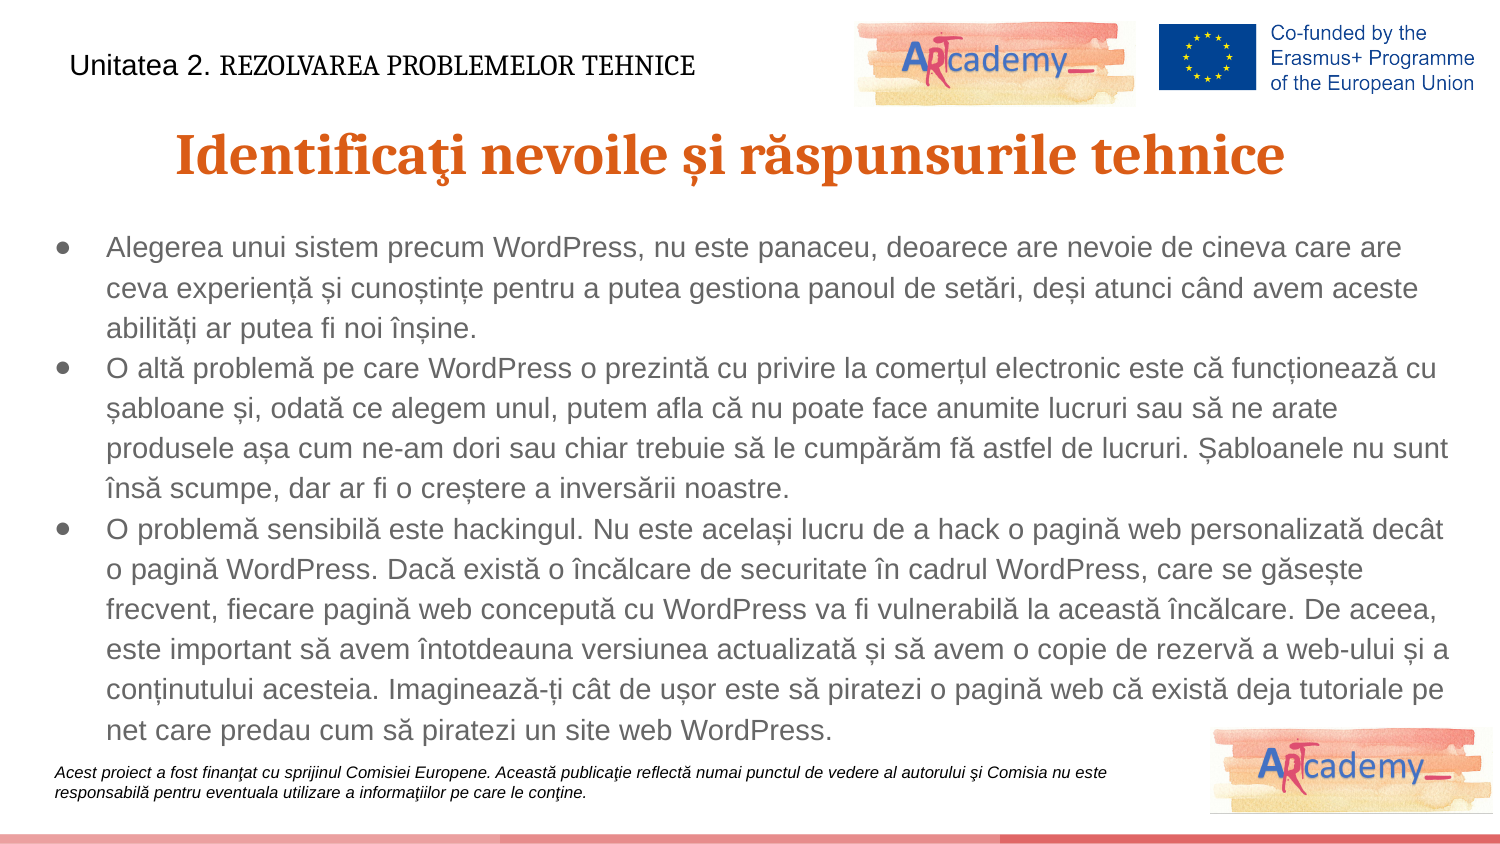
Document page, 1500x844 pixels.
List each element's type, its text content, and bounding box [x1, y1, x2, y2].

title Identificaţi nevoile și răspunsurile tehnice [34, 103, 1428, 202]
list Alegerea unui sistem precum WordPress, nu este panaceu, deoarece are nevoie de cineva care are ceva experiență și cunoștințe pentru a putea gestiona panoul de setări, deși atunci când avem aceste abilități ar putea fi noi înșine. O altă problemă pe care WordPress o prezintă cu privire la comerțul electronic este că funcționează cu șabloane și, odată ce alegem unul, putem afla că nu poate face anumite lucruri sau să ne arate produsele așa cum ne-am dori sau chiar trebuie să le cumpărăm fă astfel de lucruri. Șabloanele nu sunt însă scumpe, dar ar fi o creștere a inversării noastre. O problemă sensibilă este hackingul. Nu este același lucru de a hack o pagină web personalizată decât o pagină WordPress. Dacă există o încălcare de securitate în cadrul WordPress, care se găsește frecvent, fiecare pagină web concepută cu WordPress va fi vulnerabilă la această încălcare. De aceea, este important să avem întotdeauna versiunea actualizată și să avem o copie de rezervă a web-ului și a conținutului acesteia. Imaginează-ți cât de ușor este să piratezi o pagină web că există deja tutoriale pe net care predau cum să piratezi un site web WordPress. [16, 208, 1474, 750]
text_box Unitatea 2. REZOLVAREA PROBLEMELOR TEHNICE [54, 39, 756, 124]
text_box Acest proiect a fost finanţat cu sprijinul Comisiei Europene. Această publicaţie reflectă numai punctul de vedere al autorului şi Comisia nu este responsabilă pentru eventuala utilizare a informaţiilor pe care le conţine. [39, 754, 1205, 799]
picture [854, 2, 1137, 138]
picture [1210, 709, 1493, 844]
picture [1158, 24, 1474, 94]
